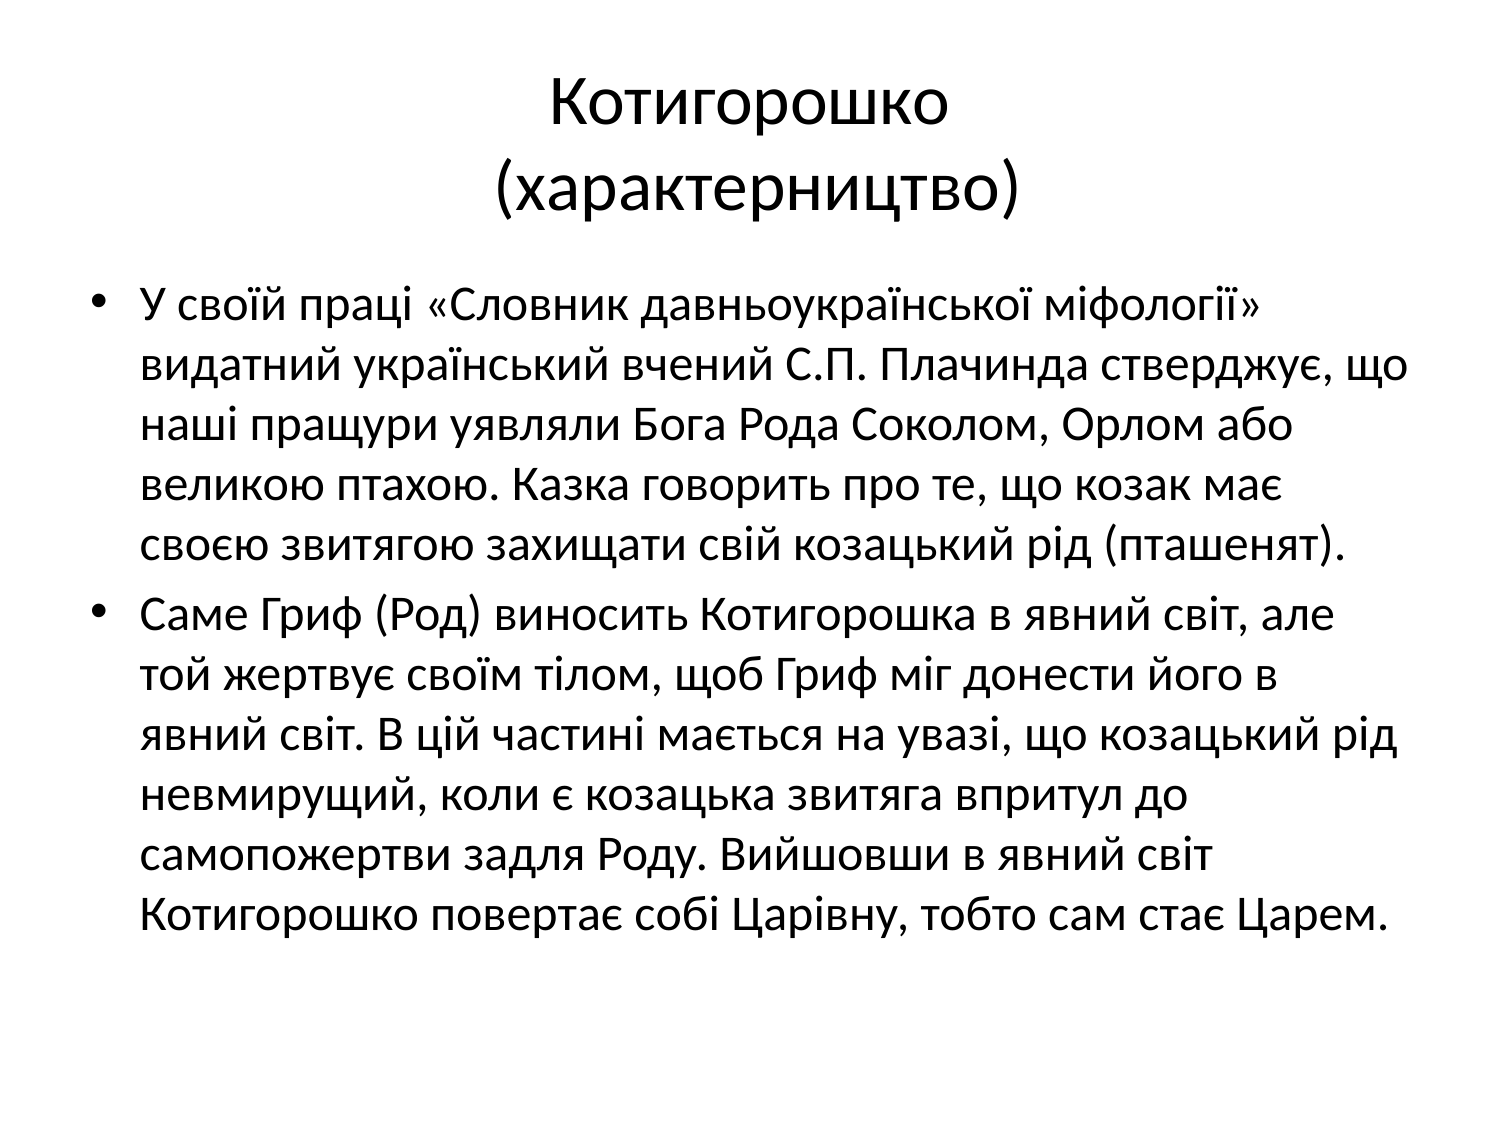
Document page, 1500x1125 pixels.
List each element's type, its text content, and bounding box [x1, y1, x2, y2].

title Котигорошко (характерництво) [75, 45, 1425, 233]
list У своїй праці «Словник давньоукраїнської міфології» видатний український вчений С.П. Плачинда стверджує, що наші пращури уявляли Бога Рода Соколом, Орлом або великою птахою. Казка говорить про те, що козак має своєю звитягою захищати свій козацький рід (пташенят). Саме Гриф (Род) виносить Котигорошка в явний світ, але той жертвує своїм тілом, щоб Гриф міг донести його в явний світ. В цій частині мається на увазі, що козацький рід невмирущий, коли є козацька звитяга впритул до самопожертви задля Роду. Вийшовши в явний світ Котигорошко повертає собі Царівну, тобто сам стає Царем. [75, 262, 1425, 1005]
